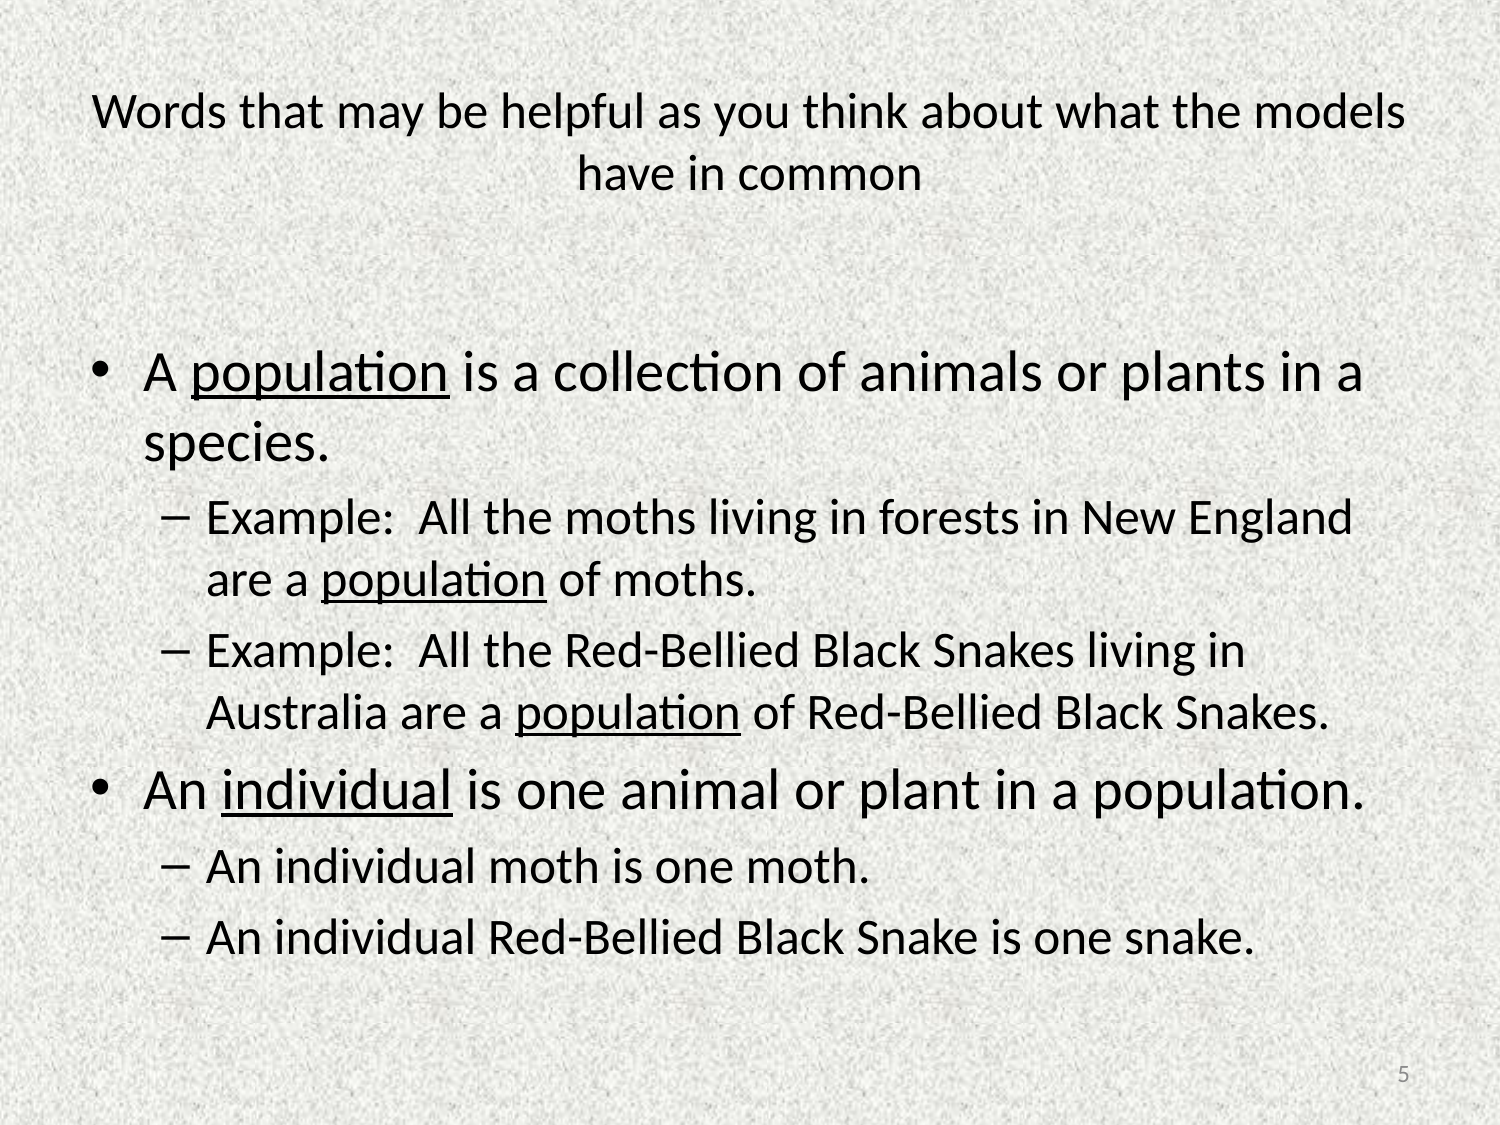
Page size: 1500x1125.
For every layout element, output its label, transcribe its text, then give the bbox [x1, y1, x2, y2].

title Words that may be helpful as you think about what the models have in common [75, 45, 1425, 233]
picture [0, 0, 1500, 1125]
slide_number 5 [1074, 1042, 1425, 1103]
list A population is a collection of animals or plants in a species. Example: All the moths living in forests in New England are a population of moths. Example: All the Red-Bellied Black Snakes living in Australia are a population of Red-Bellied Black Snakes. An individual is one animal or plant in a population. An individual moth is one moth. An individual Red-Bellied Black Snake is one snake. [75, 324, 1425, 1068]
